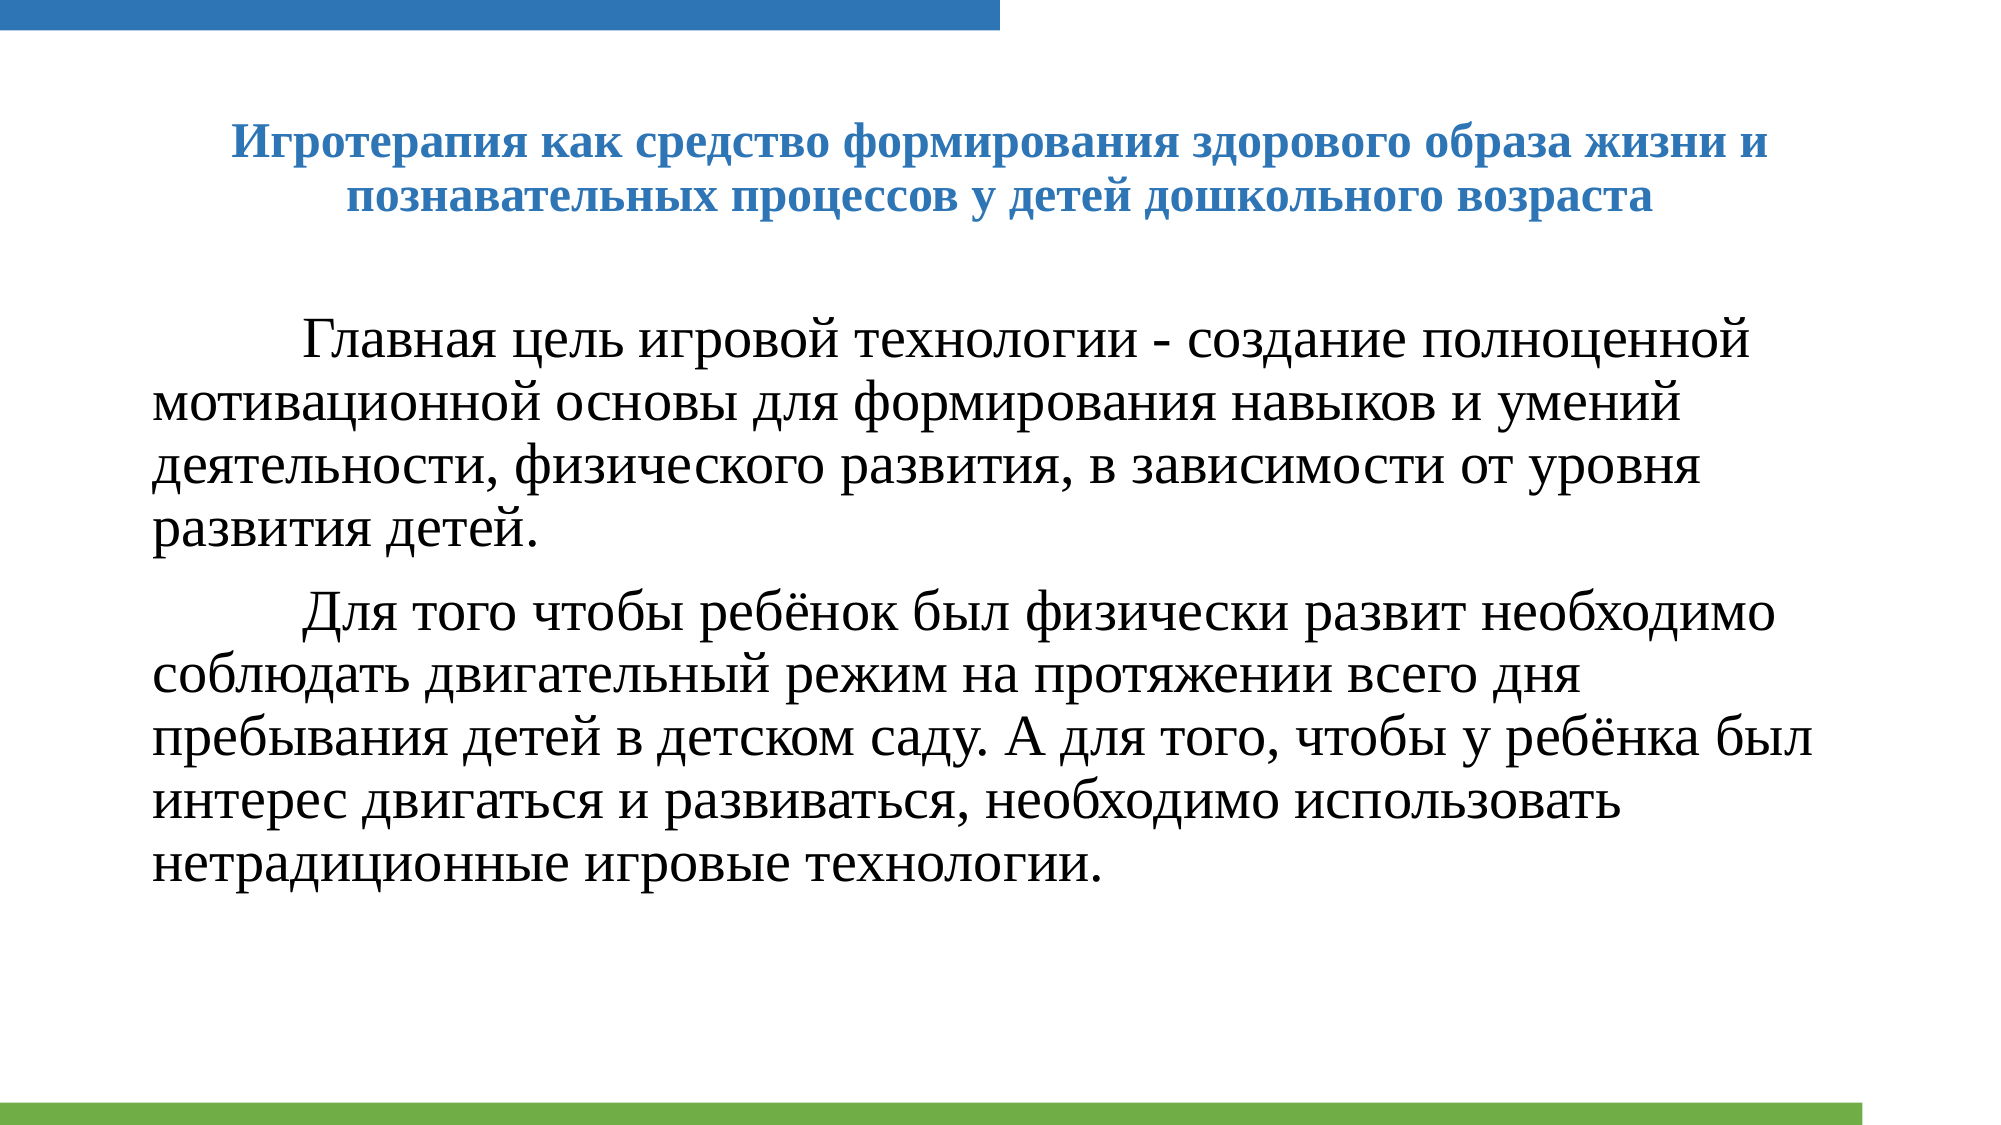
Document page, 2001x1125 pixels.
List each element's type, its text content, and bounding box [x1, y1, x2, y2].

title Игротерапия как средство формирования здорового образа жизни и познавательных процессов у детей дошкольного возраста [137, 59, 1863, 278]
list Главная цель игровой технологии - создание полноценной мотивационной основы для формирования навыков и умений деятельности, физического развития, в зависимости от уровня развития детей. Для того чтобы ребёнок был физически развит необходимо соблюдать двигательный режим на протяжении всего дня пребывания детей в детском саду. А для того, чтобы у ребёнка был интерес двигаться и развиваться, необходимо использовать нетрадиционные игровые технологии. [137, 299, 1863, 1014]
